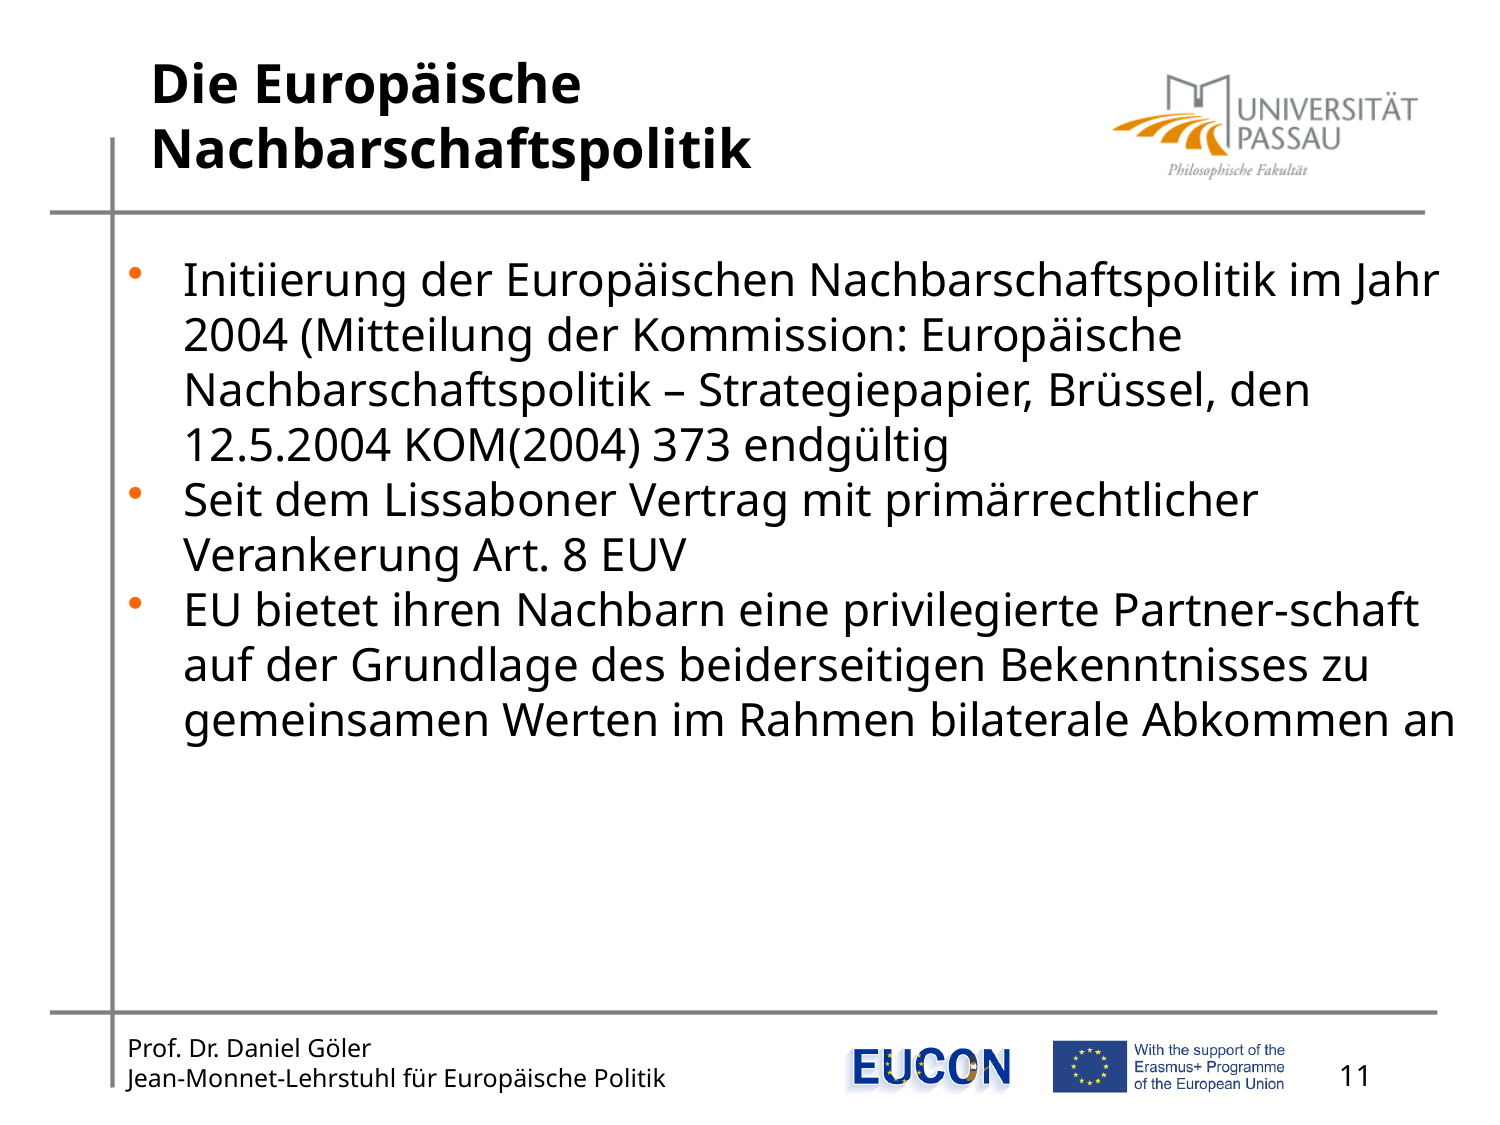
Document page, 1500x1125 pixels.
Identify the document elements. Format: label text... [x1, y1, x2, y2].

picture [837, 1031, 1293, 1102]
slide_number 11 [1074, 1049, 1388, 1125]
picture [1112, 74, 1418, 180]
title Die Europäische Nachbarschaftspolitik [135, 51, 1152, 177]
list Initiierung der Europäischen Nachbarschaftspolitik im Jahr 2004 (Mitteilung der Kommission: Europäische Nachbarschaftspolitik – Strategiepapier, Brüssel, den 12.5.2004 KOM(2004) 373 endgültig Seit dem Lissaboner Vertrag mit primärrechtlicher Verankerung Art. 8 EUV EU bietet ihren Nachbarn eine privilegierte Partner-schaft auf der Grundlage des beiderseitigen Bekenntnisses zu gemeinsamen Werten im Rahmen bilaterale Abkommen an [112, 243, 1500, 1072]
